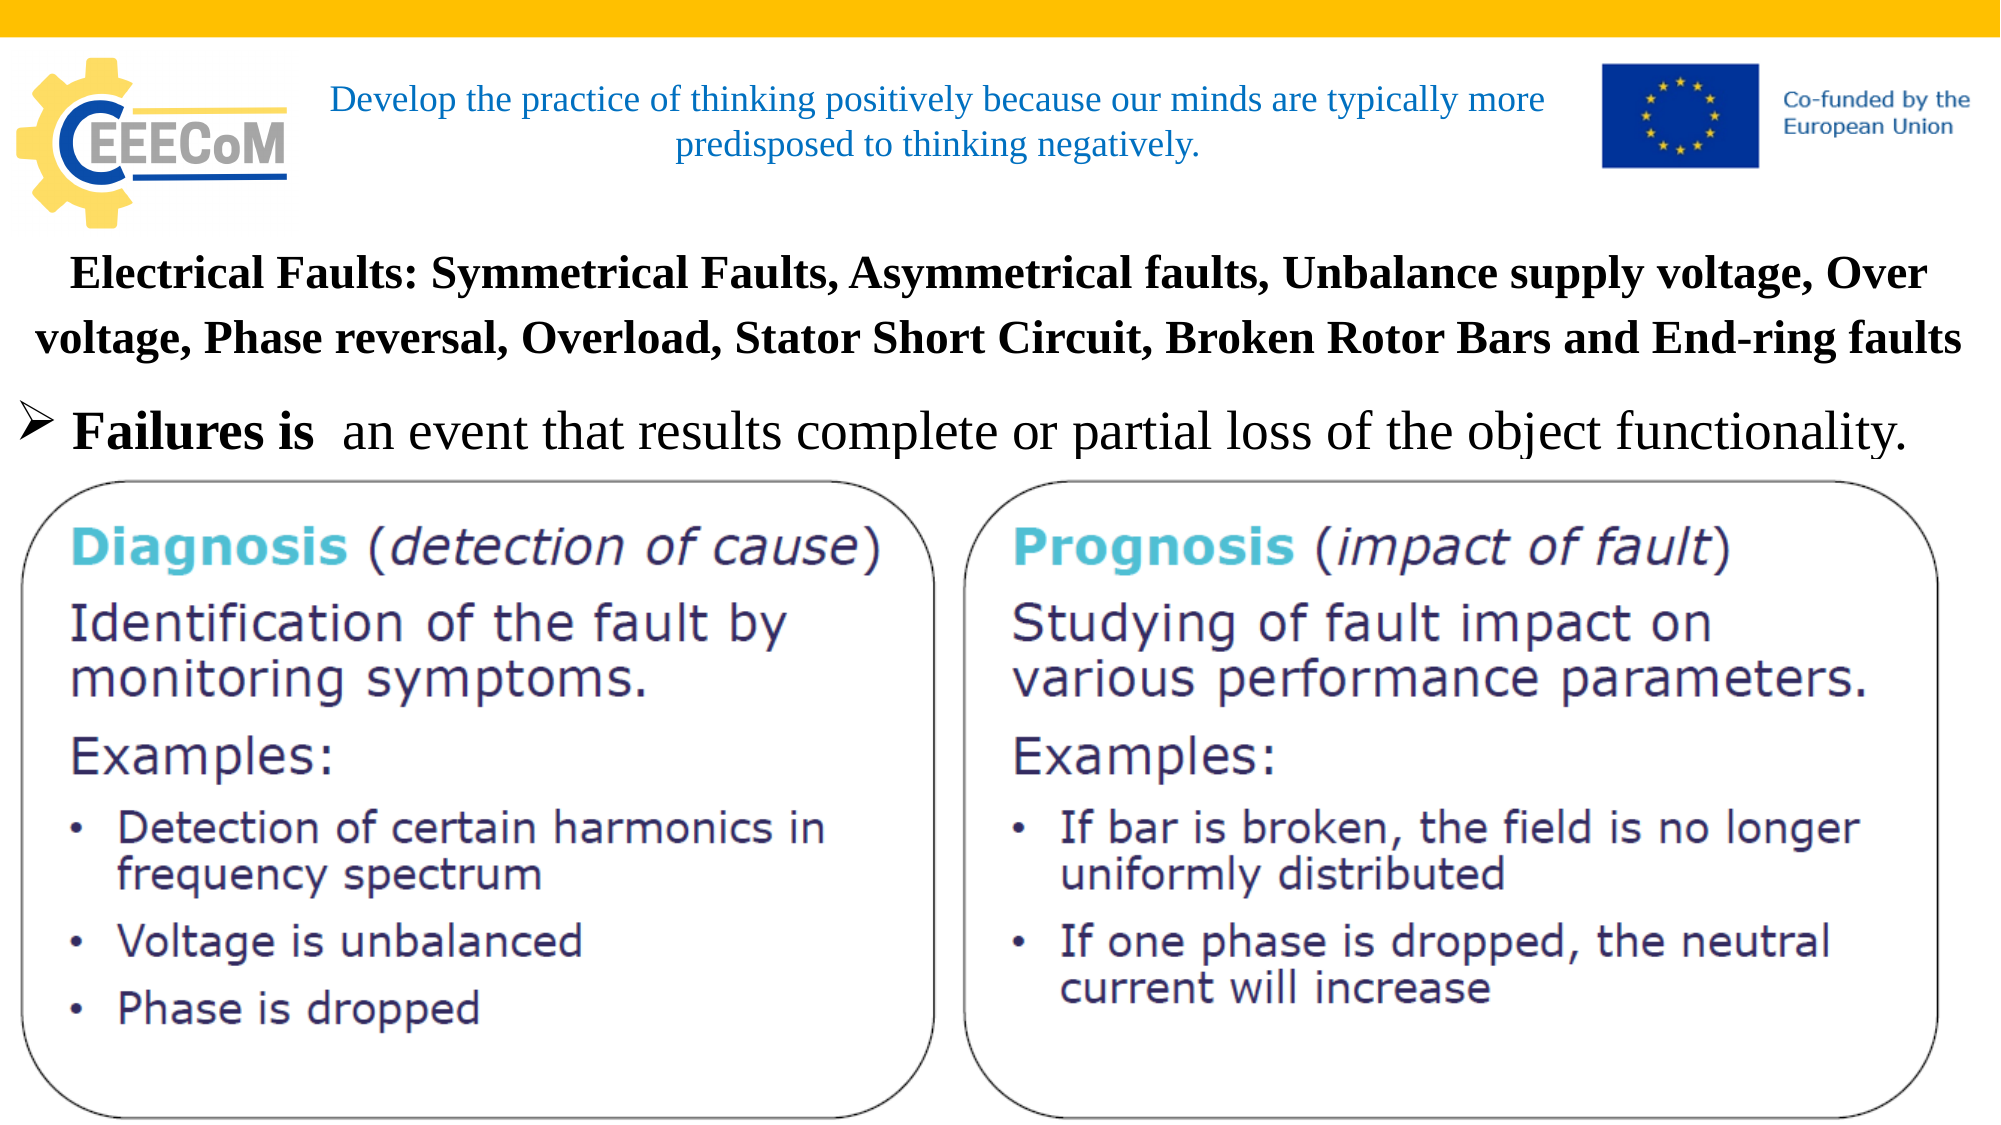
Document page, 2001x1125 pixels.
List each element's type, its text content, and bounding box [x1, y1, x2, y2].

picture [1595, 46, 2000, 181]
picture [11, 50, 299, 224]
list Electrical Faults: Symmetrical Faults, Asymmetrical faults, Unbalance supply voltage, Over voltage, Phase reversal, Overload, Stator Short Circuit, Broken Rotor Bars and End-ring faults Failures is an event that results complete or partial loss of the object functionality. 1. Diagnosis (detection of cause) Identification of the fault by monitoring symptoms. Examples: Detection of certain harmonics in frequency spectrum Voltage is unbalanced Phase is dropped [0, 224, 2000, 975]
title Develop the practice of thinking positively because our minds are typically more predisposed to thinking negatively. [312, 37, 1565, 201]
picture [0, 459, 1949, 1125]
